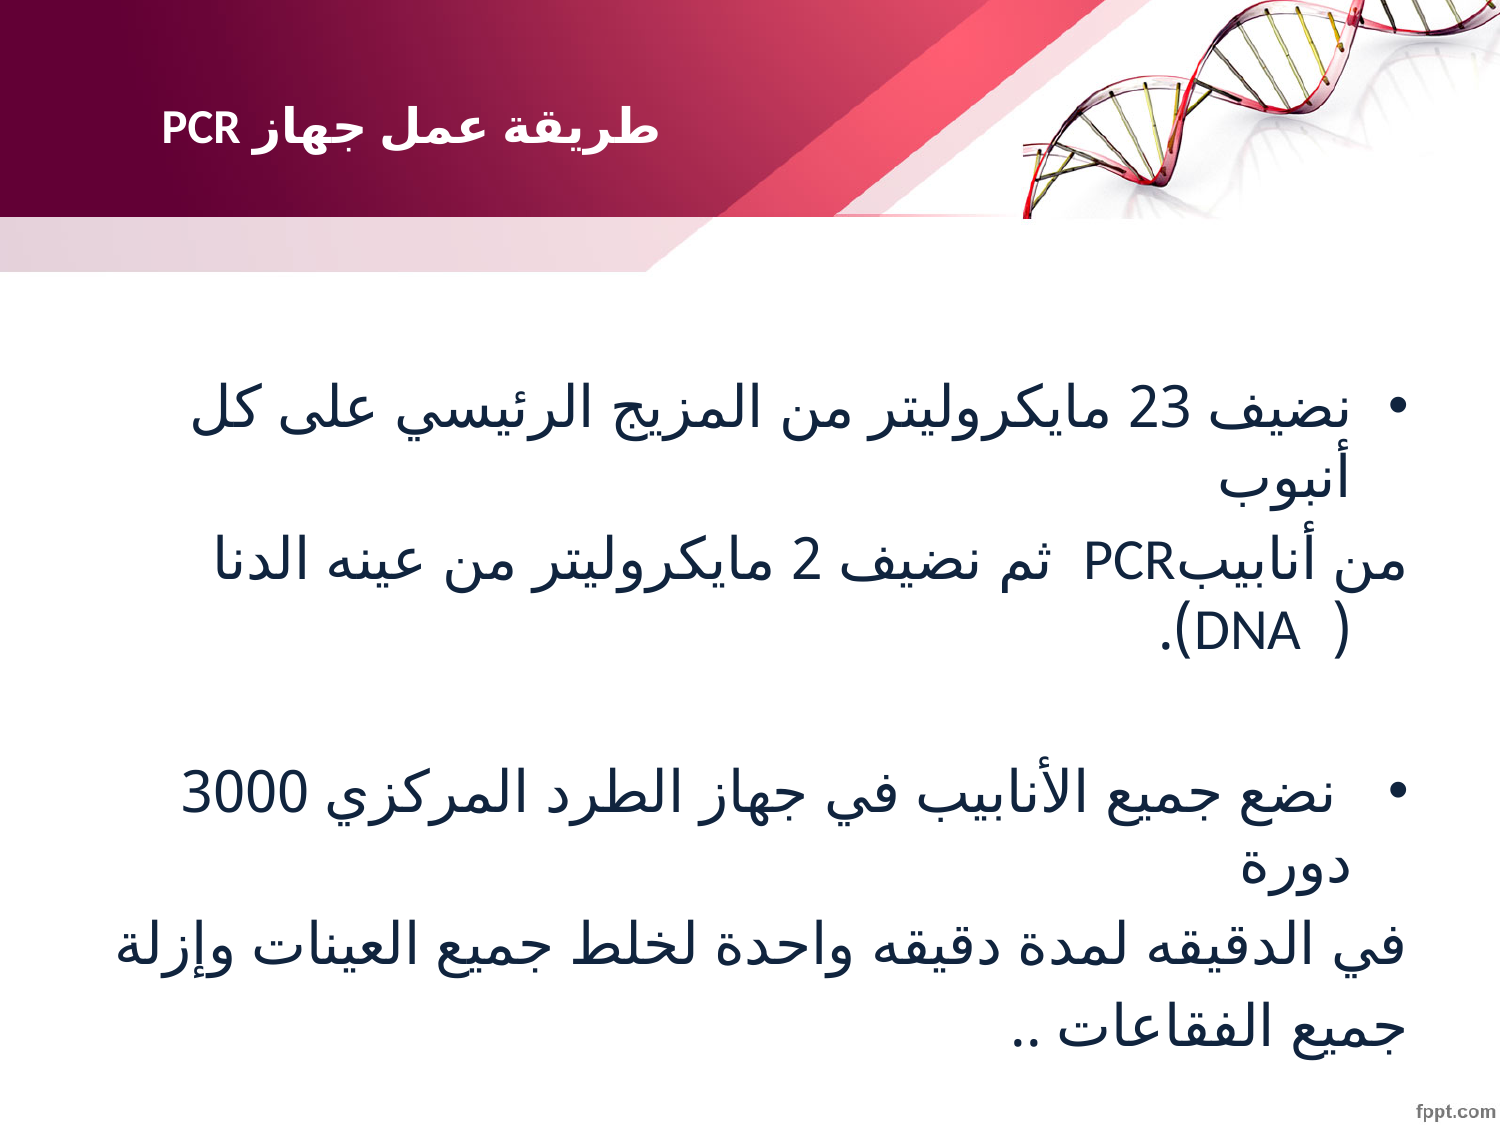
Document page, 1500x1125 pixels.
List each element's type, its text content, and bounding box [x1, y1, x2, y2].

picture [0, 0, 1500, 1125]
title طريقة عمل جهاز PCR [0, 86, 677, 162]
list نضيف 23 مايكروليتر من المزيج الرئيسي على كل أنبوب من أنابيبPCR ثم نضيف 2 مايكروليتر من عينه الدنا ( DNA). نضع جميع الأنابيب في جهاز الطرد المركزي 3000 دورة في الدقيقه لمدة دقيقه واحدة لخلط جميع العينات وإزلة جميع الفقاعات .. [73, 362, 1424, 1005]
